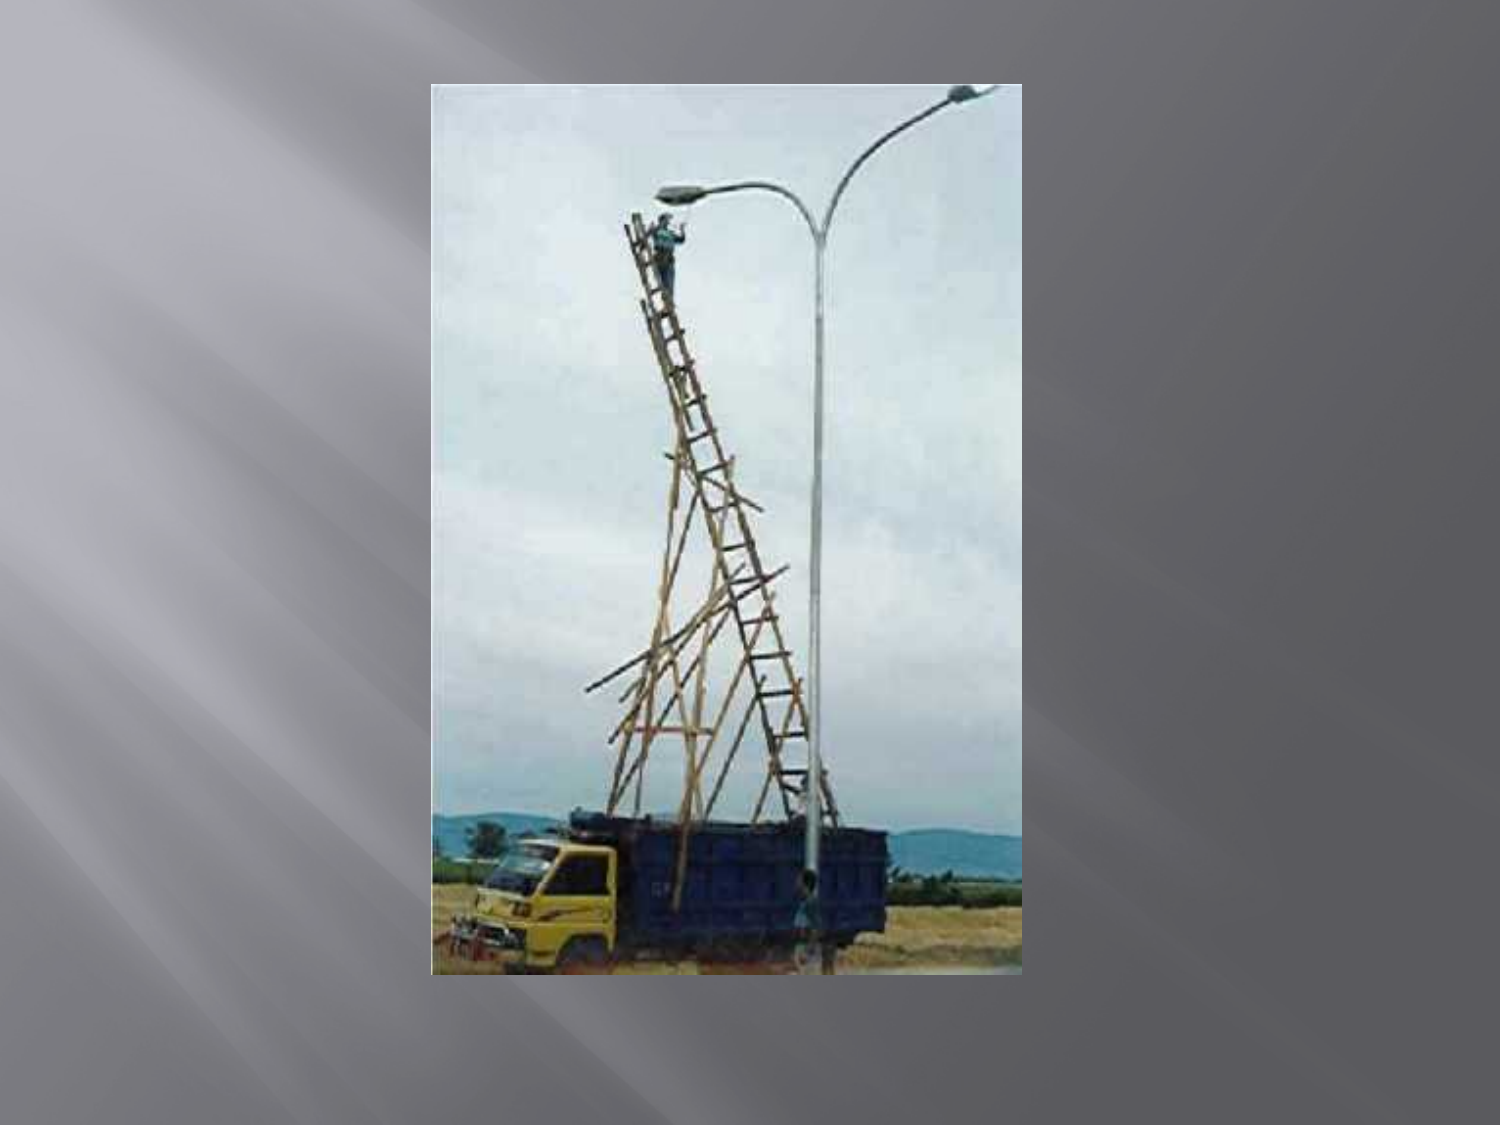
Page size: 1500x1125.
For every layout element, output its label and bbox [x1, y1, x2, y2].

picture [430, 84, 1022, 975]
